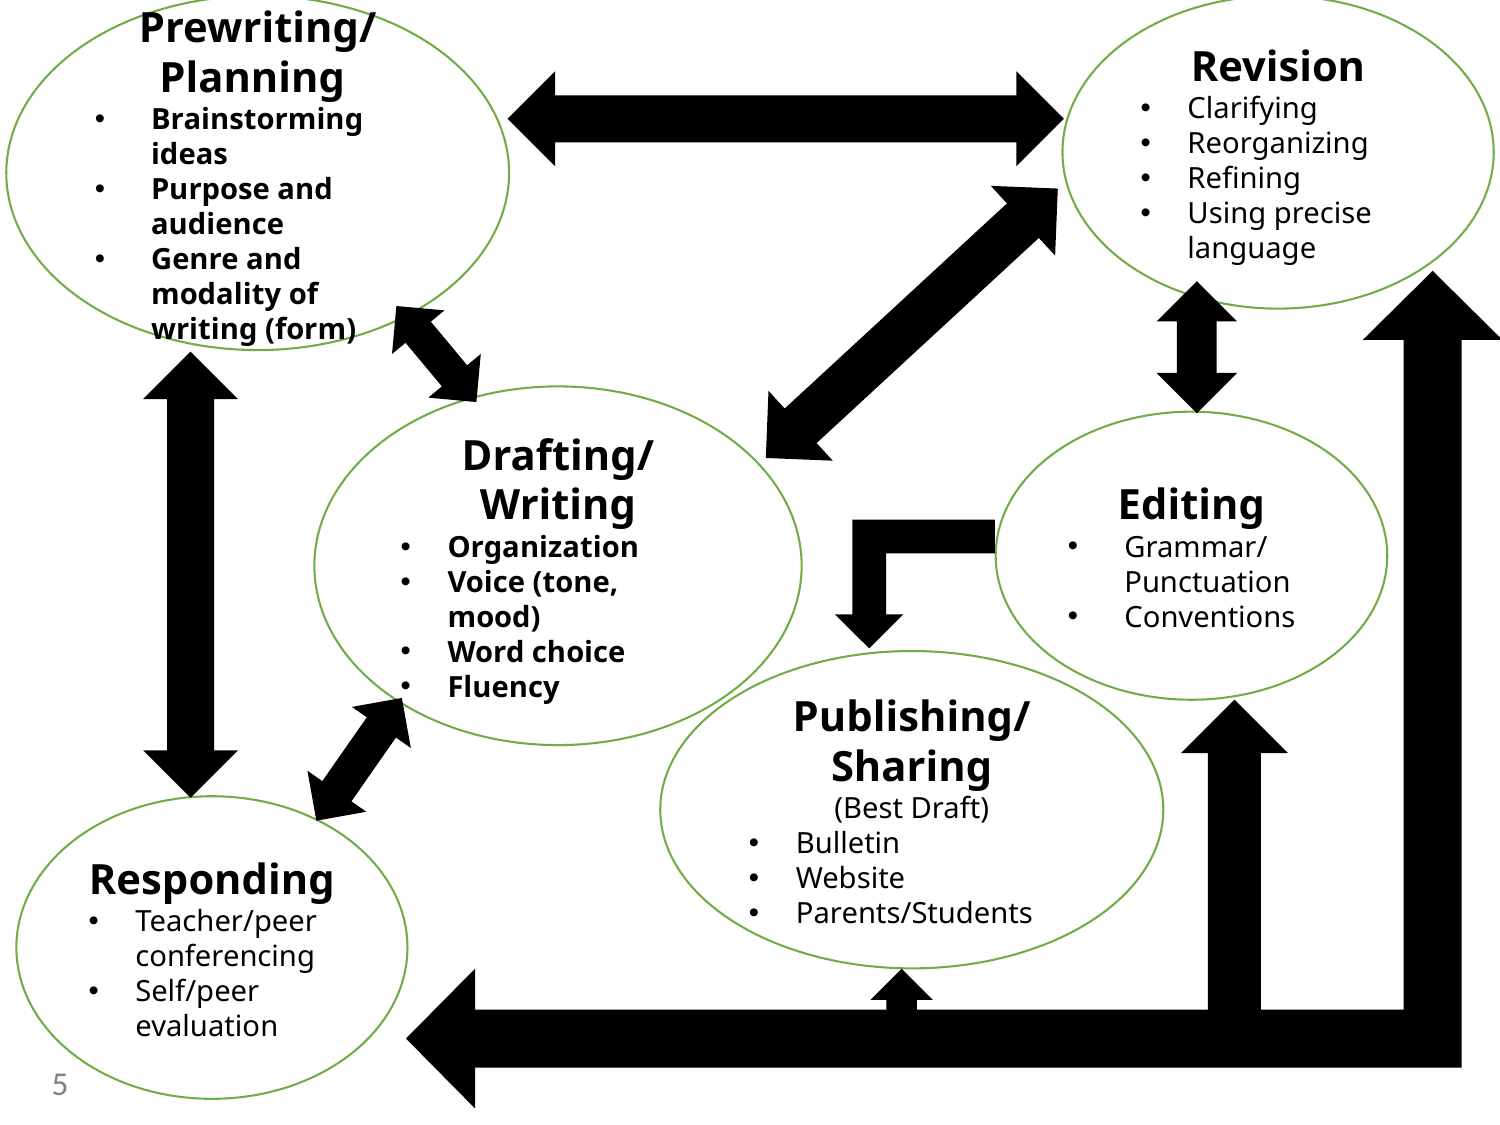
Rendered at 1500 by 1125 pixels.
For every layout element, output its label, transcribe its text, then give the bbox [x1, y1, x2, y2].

slide_number 5 [36, 1054, 375, 1115]
text_box Editing Grammar/ Punctuation Conventions [995, 411, 1388, 700]
text_box Revision Clarifying Reorganizing Refining Using precise language [1062, 0, 1494, 309]
text_box Responding Teacher/peer conferencing Self/peer evaluation [16, 796, 408, 1099]
text_box Drafting/ Writing Organization Voice (tone, mood) Word choice Fluency [314, 386, 802, 746]
text_box [1183, 701, 1286, 1042]
text_box Publishing/ Sharing (Best Draft) Bulletin Website Parents/Students [660, 651, 1164, 969]
text_box [1159, 282, 1235, 412]
text_box [407, 272, 1500, 1106]
text_box [393, 307, 480, 401]
text_box [873, 970, 931, 1031]
text_box [308, 699, 410, 820]
text_box [509, 73, 1063, 164]
text_box [766, 186, 1057, 460]
text_box [145, 353, 236, 797]
text_box Prewriting/ Planning Brainstorming ideas Purpose and audience Genre and modality of writing (form) [6, 0, 510, 351]
text_box [837, 520, 994, 648]
